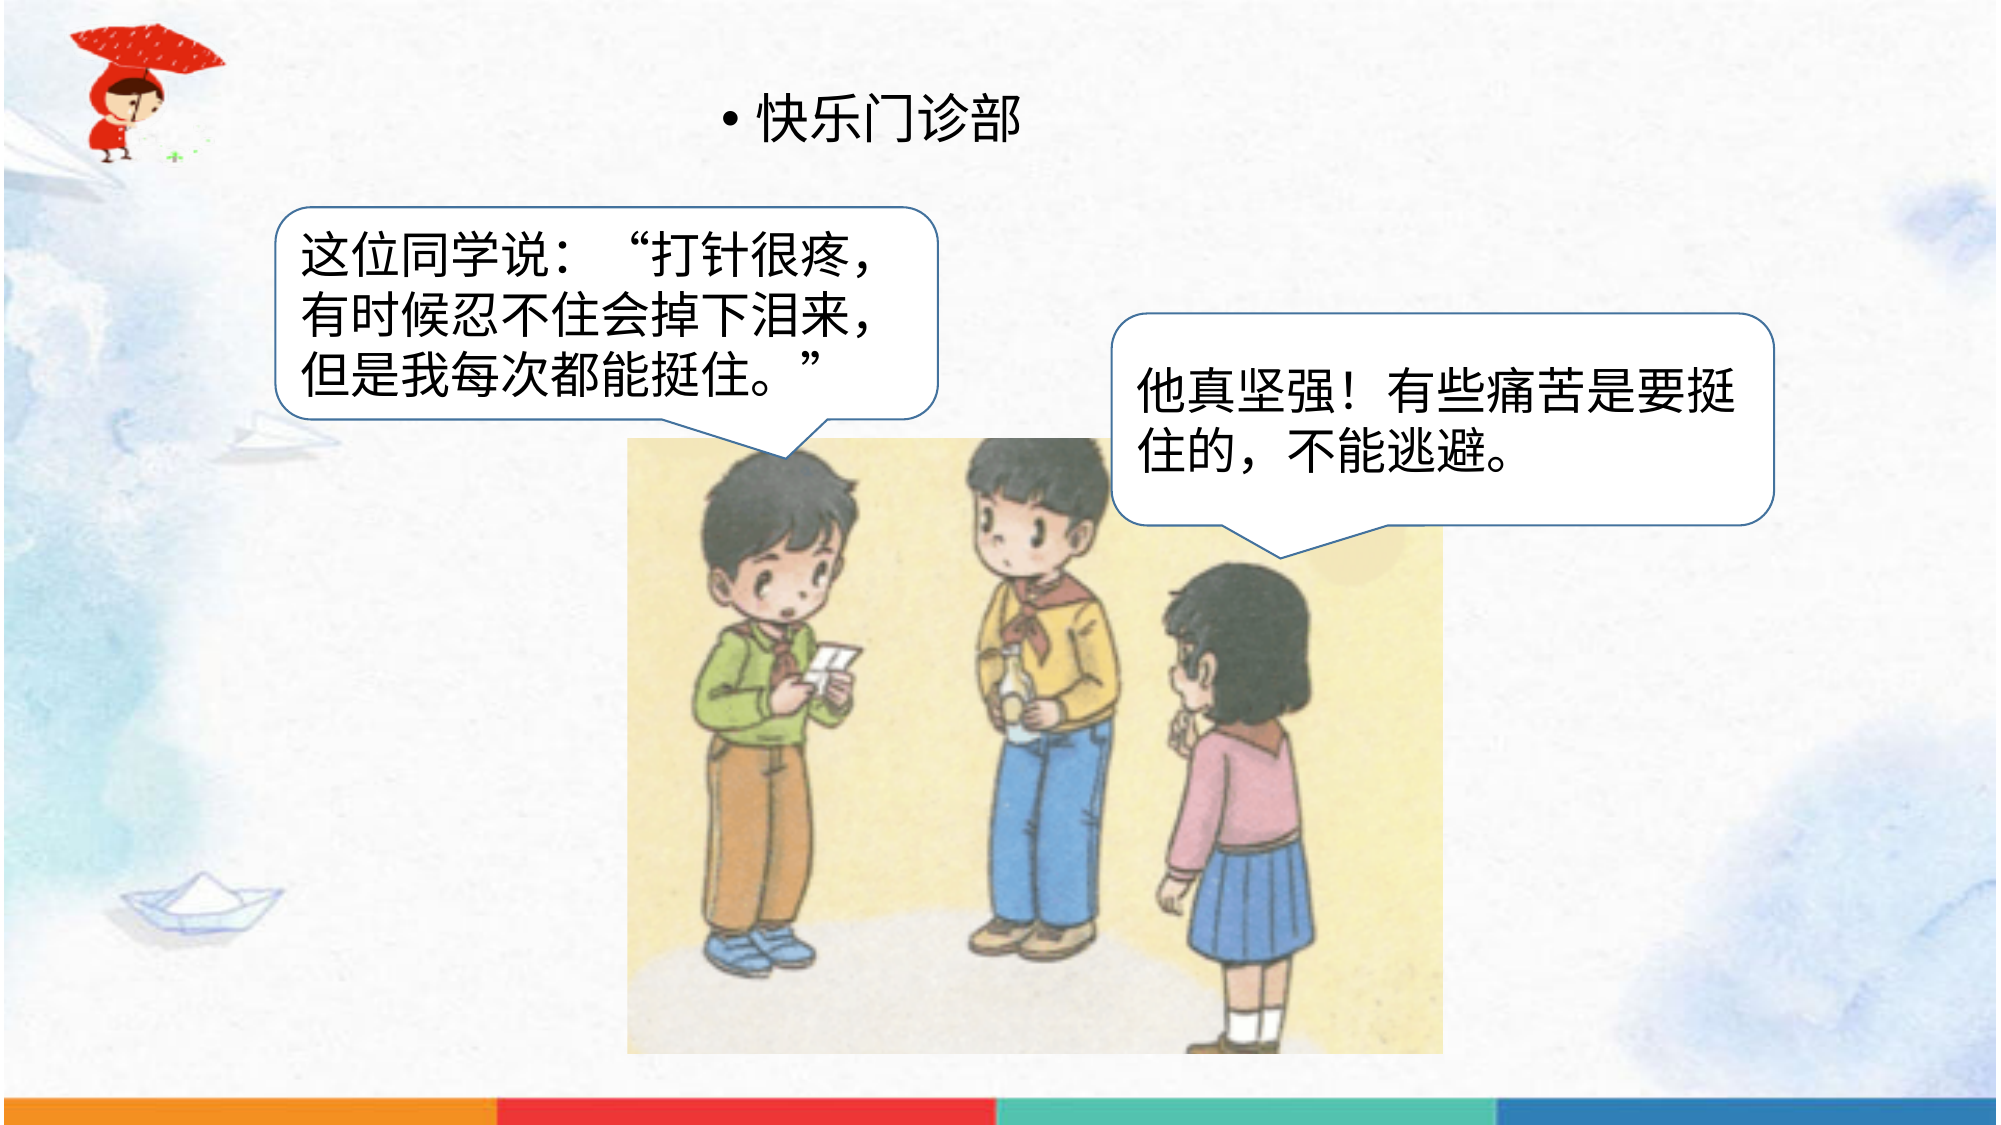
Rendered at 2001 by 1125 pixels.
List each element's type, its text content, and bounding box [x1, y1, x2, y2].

text_box 这位同学说：“打针很疼，有时候忍不住会掉下泪来，但是我每次都能挺住。” [274, 206, 939, 438]
picture [4, 0, 1996, 1125]
text_box 他真坚强！有些痛苦是要挺住的，不能逃避。 [1110, 312, 1776, 527]
list 快乐门诊部 [705, 84, 2000, 159]
